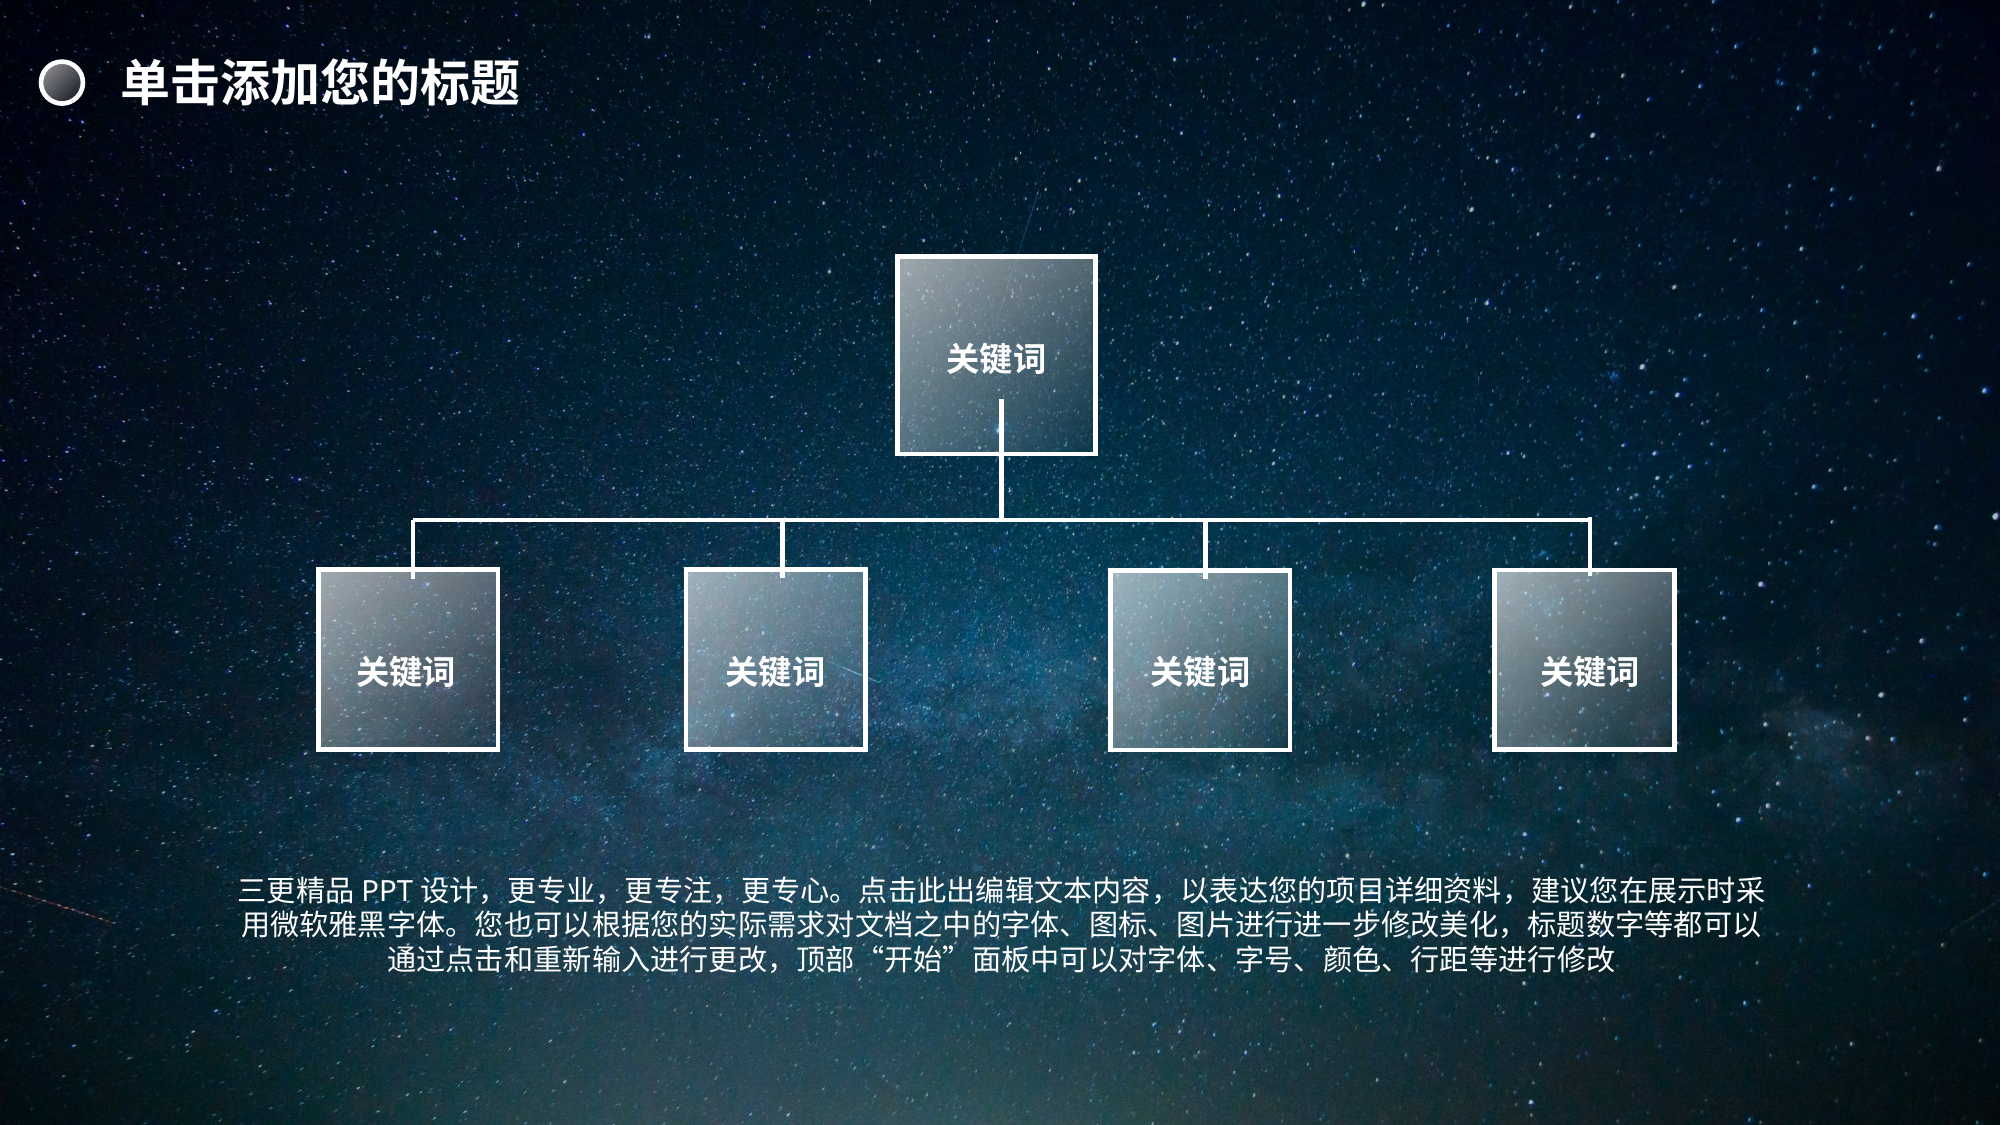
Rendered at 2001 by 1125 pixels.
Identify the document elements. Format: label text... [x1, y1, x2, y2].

text_box 关键词 [1514, 643, 1666, 691]
text_box 关键词 [700, 643, 851, 691]
text_box 关键词 [330, 643, 482, 691]
text_box 关键词 [921, 330, 1072, 379]
text_box 关键词 [1125, 643, 1276, 691]
picture [0, 0, 2000, 1125]
text_box [1494, 569, 1675, 751]
text_box [317, 569, 499, 750]
text_box [685, 579, 866, 750]
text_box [413, 399, 1591, 579]
text_box 单击添加您的标题 [105, 43, 801, 119]
text_box [897, 255, 1096, 399]
text_box 三更精品PPT设计，更专业，更专注，更专心。点击此出编辑文本内容，以表达您的项目详细资料，建议您在展示时采用微软雅黑字体。您也可以根据您的实际需求对文档之中的字体、图标、图片进行进一步修改美化，标题数字等都可以通过点击和重新输入进行更改，顶部“开始”面板中可以对字体、字号、颜色、行距等进行修改 [215, 864, 1788, 984]
text_box [1109, 579, 1291, 751]
